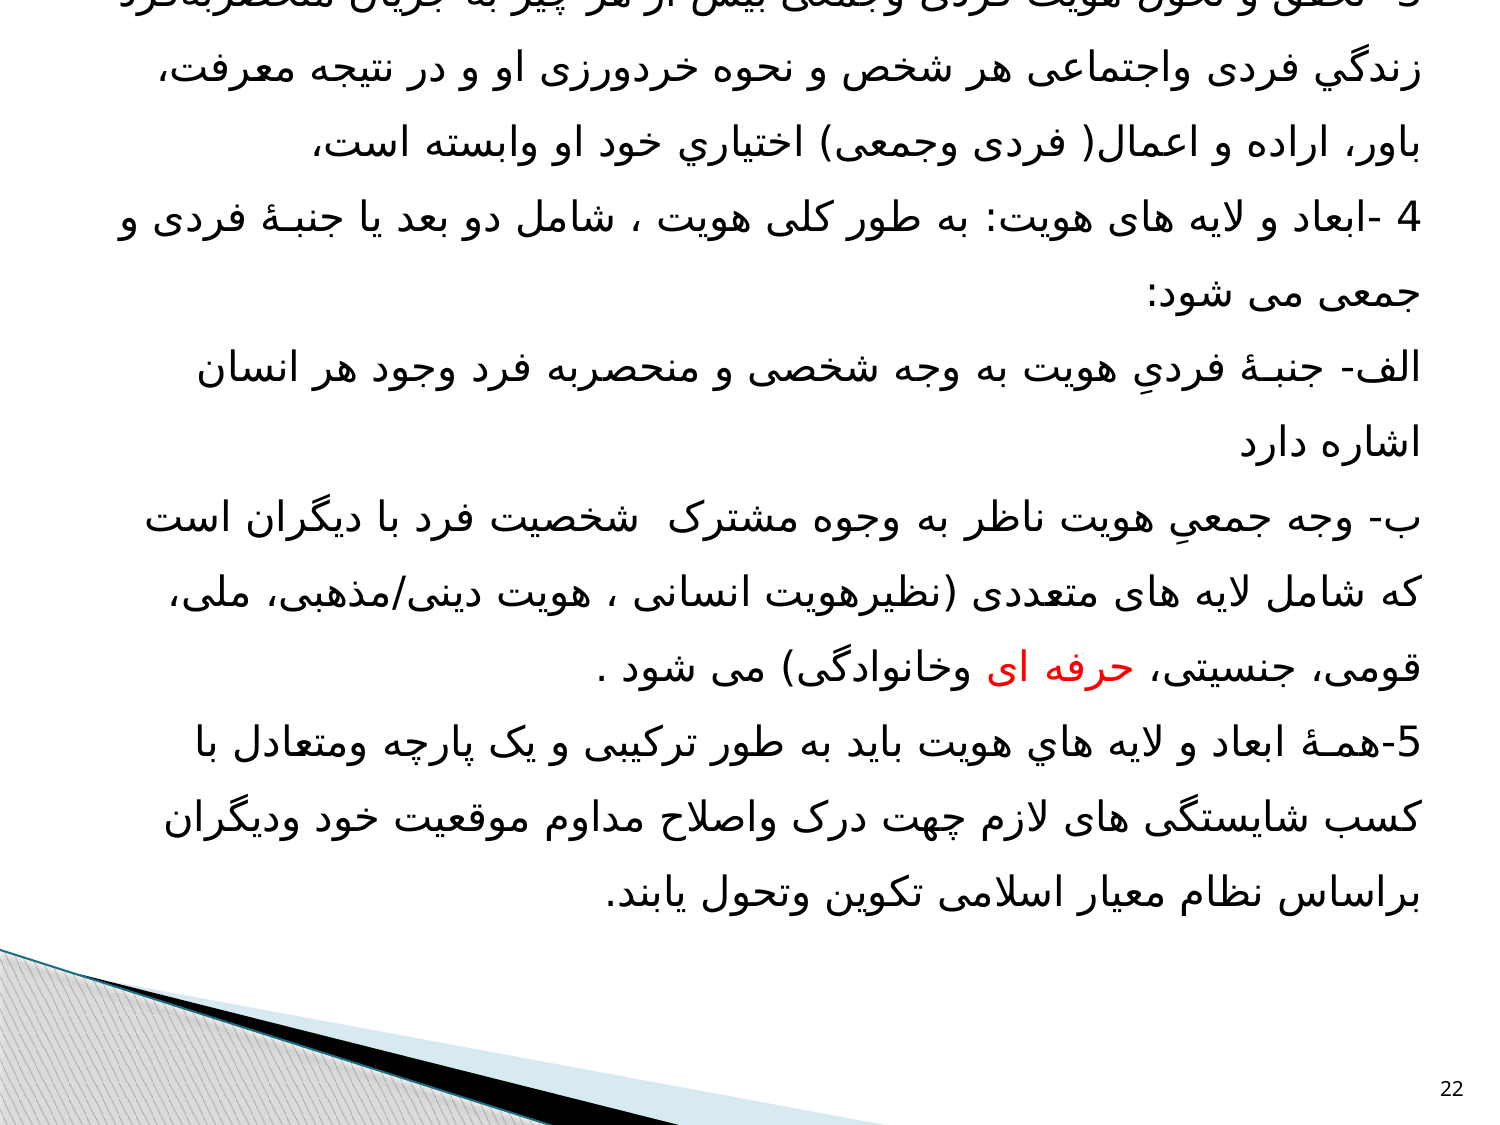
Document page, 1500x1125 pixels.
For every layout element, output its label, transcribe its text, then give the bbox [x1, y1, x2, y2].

slide_number 22 [1438, 1051, 1479, 1112]
text_box :هویت 3- تحقق و تحول هويت فردی وجمعی بيش از هر چيز به جريان منحصربه‌فرد زندگي فردی واجتماعی هر شخص و نحوه خردورزی او و در نتیجه معرفت، باور، اراده و اعمال( فردی وجمعی) اختياري خود او وابسته است، 4 -ابعاد و لایه های هویت: به طور کلی هویت ، شامل دو بعد یا جنبـۀ فردی و جمعی می شود: الف- جنبـۀ فردیِ هویت به وجه شخصی و منحصربه فرد وجود هر انسان اشاره دارد ب- وجه جمعیِ هویت ناظر به وجوه مشترک شخصیت فرد با دیگران است که شامل لایه های متعددی (نظیرهویت انسانی ، هویت دینی/مذهبی، ملی، قومی، جنسیتی، حرفه ای وخانوادگی) می شود . 5-همـۀ ابعاد و لایه هاي هويت باید به طور ترکیبی و یک پارچه ومتعادل با کسب شایستگی های لازم چهت درک واصلاح مداوم موقعیت خود ودیگران براساس نظام معیار اسلامی تکوین وتحول یابند. [99, 0, 1438, 1125]
